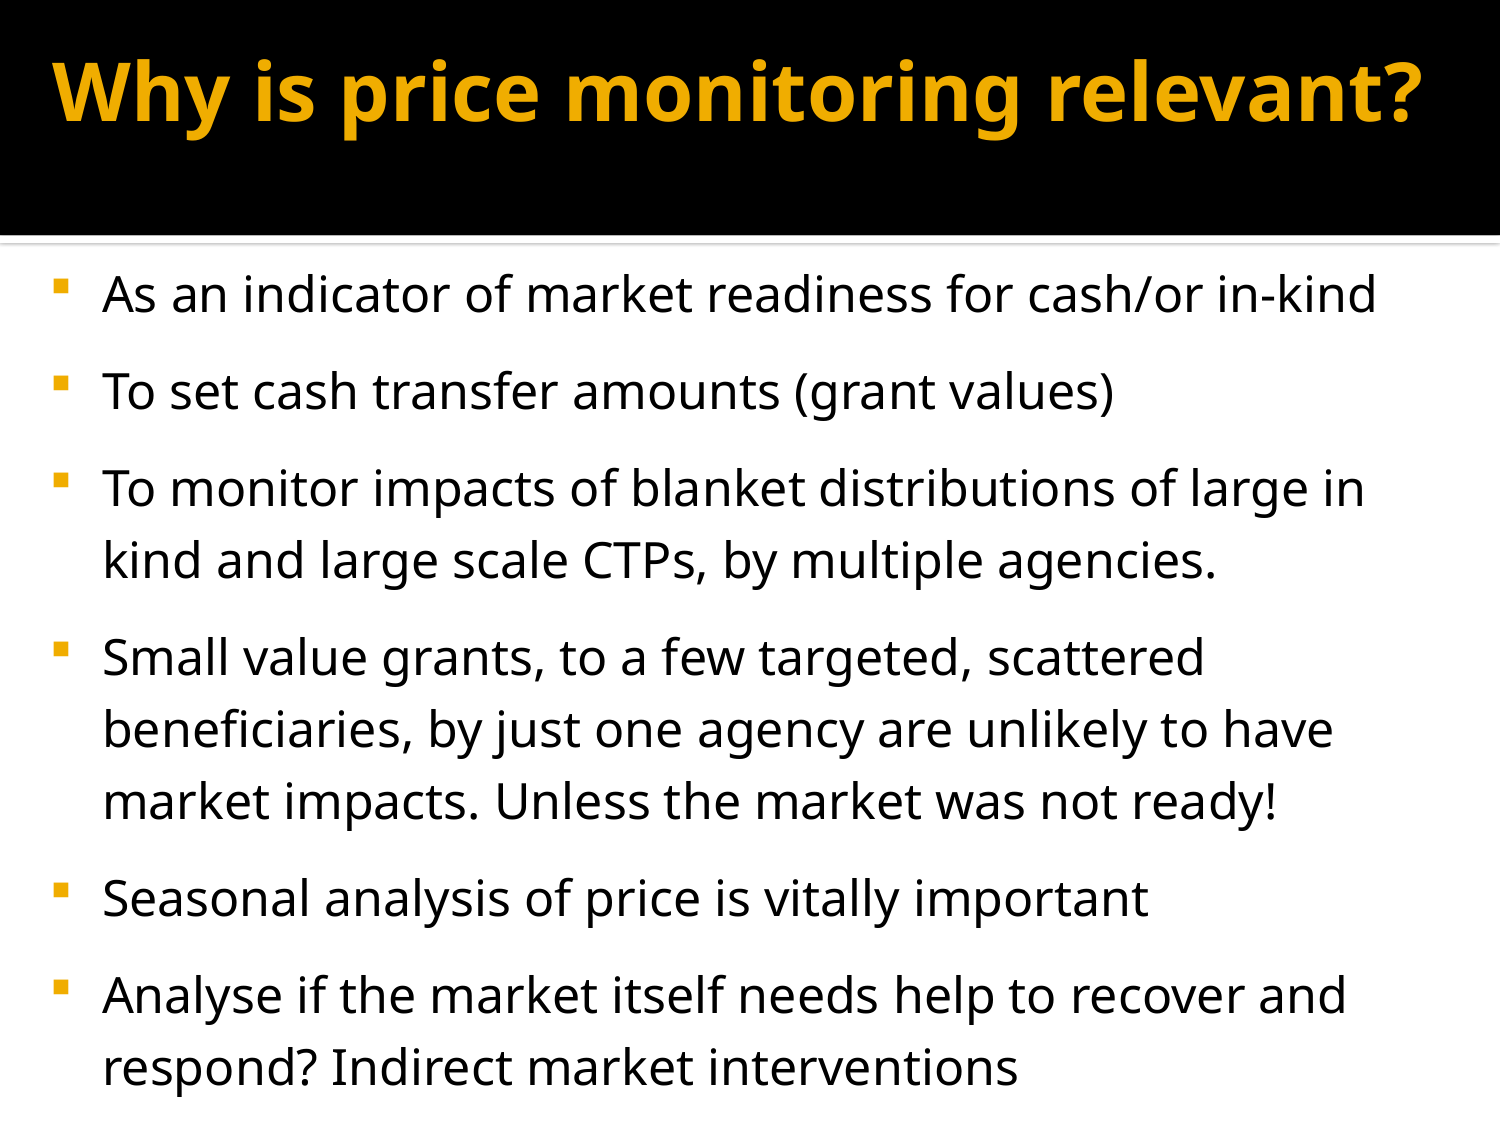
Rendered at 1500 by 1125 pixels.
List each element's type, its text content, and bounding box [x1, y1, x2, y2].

title Why is price monitoring relevant? [37, 0, 1461, 183]
list As an indicator of market readiness for cash/or in-kind To set cash transfer amounts (grant values) To monitor impacts of blanket distributions of large in kind and large scale CTPs, by multiple agencies. Small value grants, to a few targeted, scattered beneficiaries, by just one agency are unlikely to have market impacts. Unless the market was not ready! Seasonal analysis of price is vitally important Analyse if the market itself needs help to recover and respond? Indirect market interventions [21, 235, 1484, 1102]
